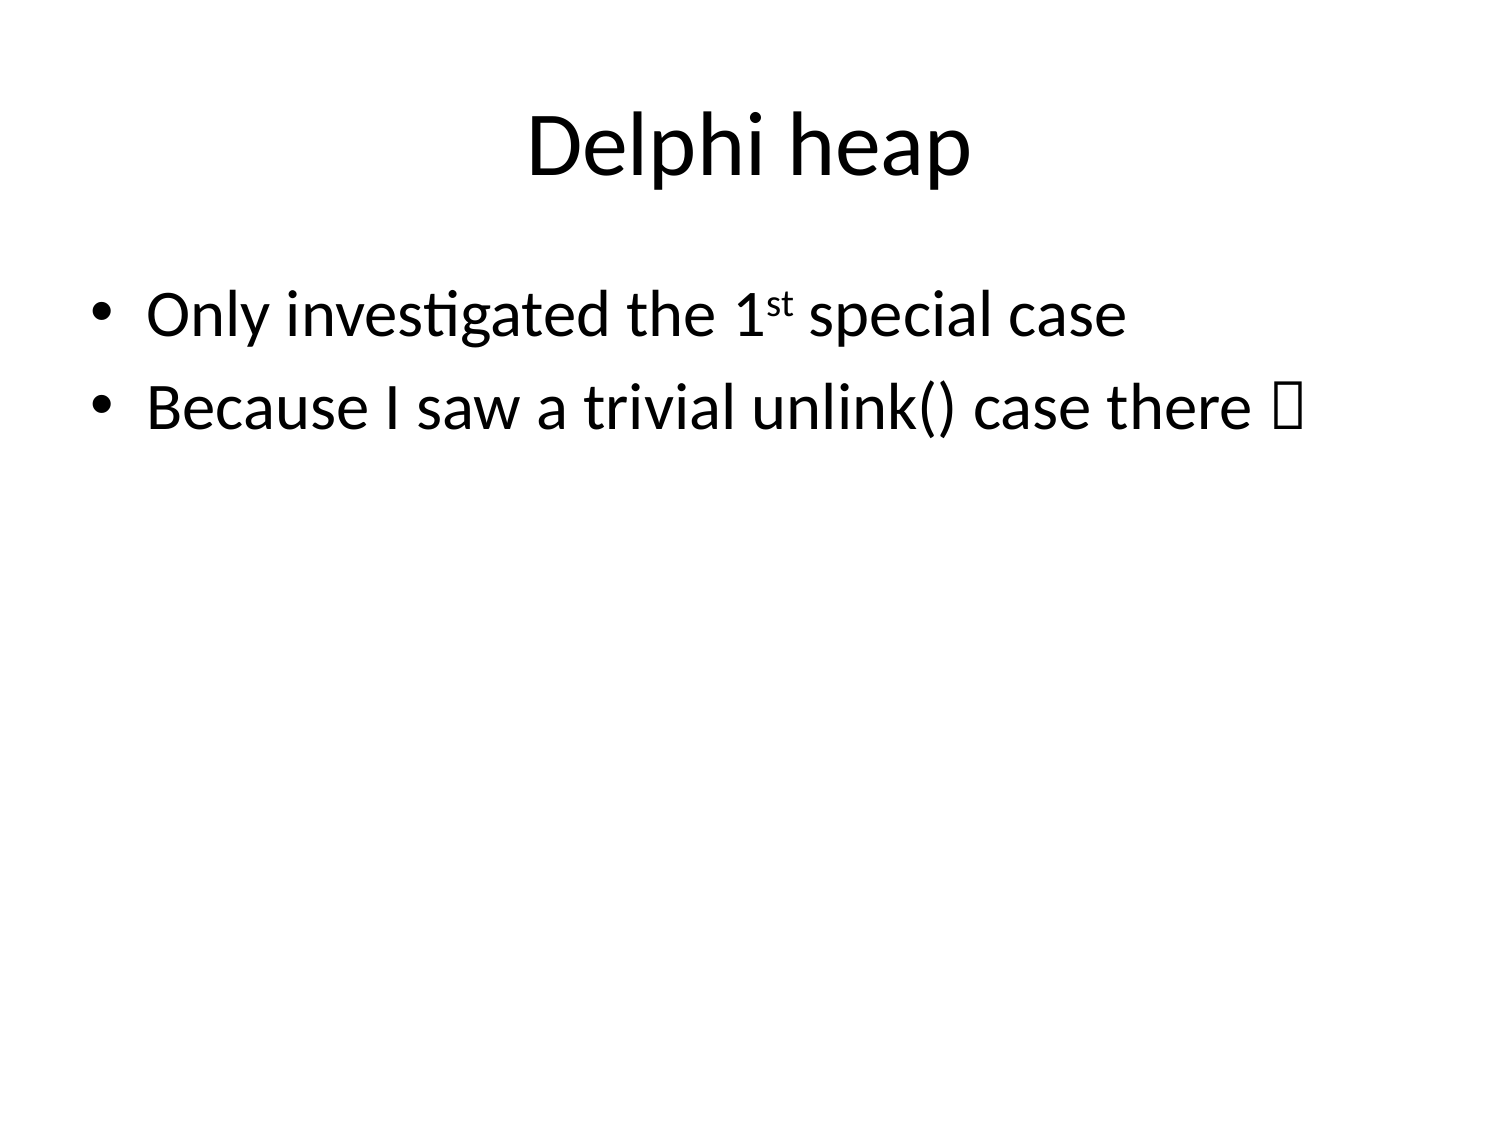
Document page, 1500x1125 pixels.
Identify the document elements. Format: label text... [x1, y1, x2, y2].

title Delphi heap [75, 45, 1425, 233]
list Only investigated the 1st special case Because I saw a trivial unlink() case there  [75, 262, 1425, 1005]
